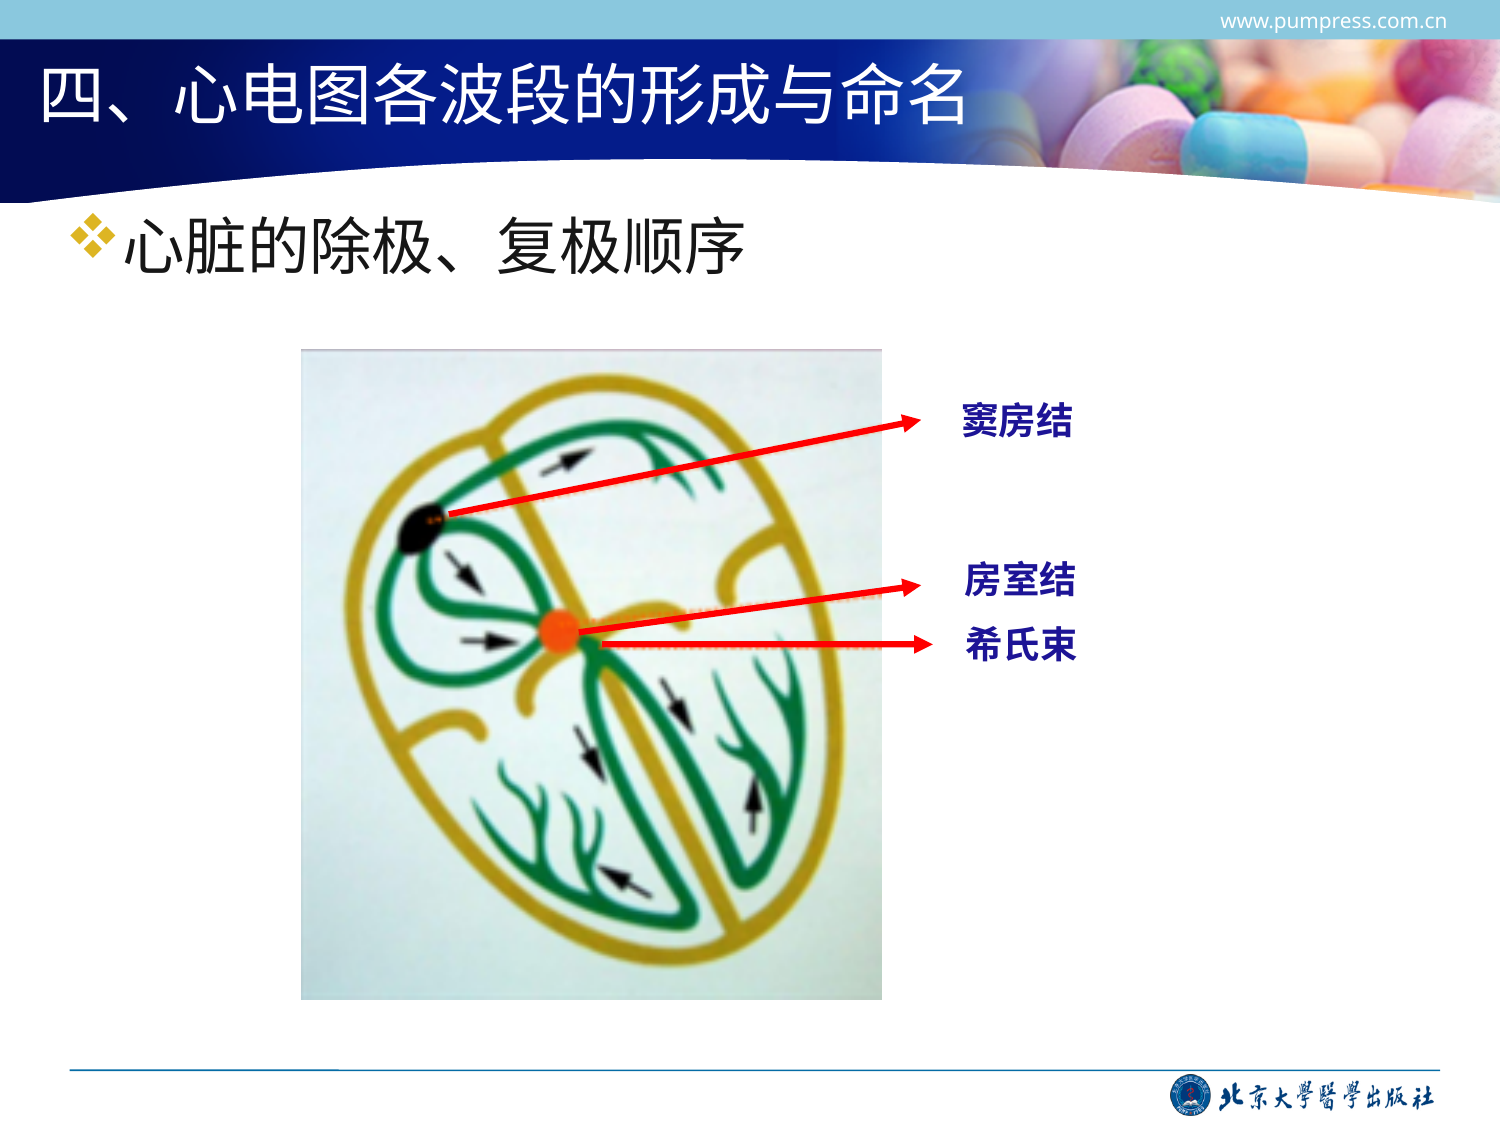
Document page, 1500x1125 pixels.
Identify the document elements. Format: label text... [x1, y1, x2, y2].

text_box [886, 638, 933, 651]
title 四、心电图各波段的形成与命名 [23, 46, 1349, 140]
text_box 房室结 [949, 549, 1093, 609]
text_box 希氏束 [950, 613, 1093, 674]
picture [0, 40, 1500, 203]
picture [300, 349, 882, 1000]
text_box 窦房结 [946, 389, 1089, 450]
picture [1170, 1074, 1436, 1118]
slide_number www.pumpress.com.cn [1024, 0, 1463, 38]
text_box [886, 416, 922, 429]
list 心脏的除极、复极顺序 [49, 198, 1463, 1026]
text_box [886, 580, 922, 594]
